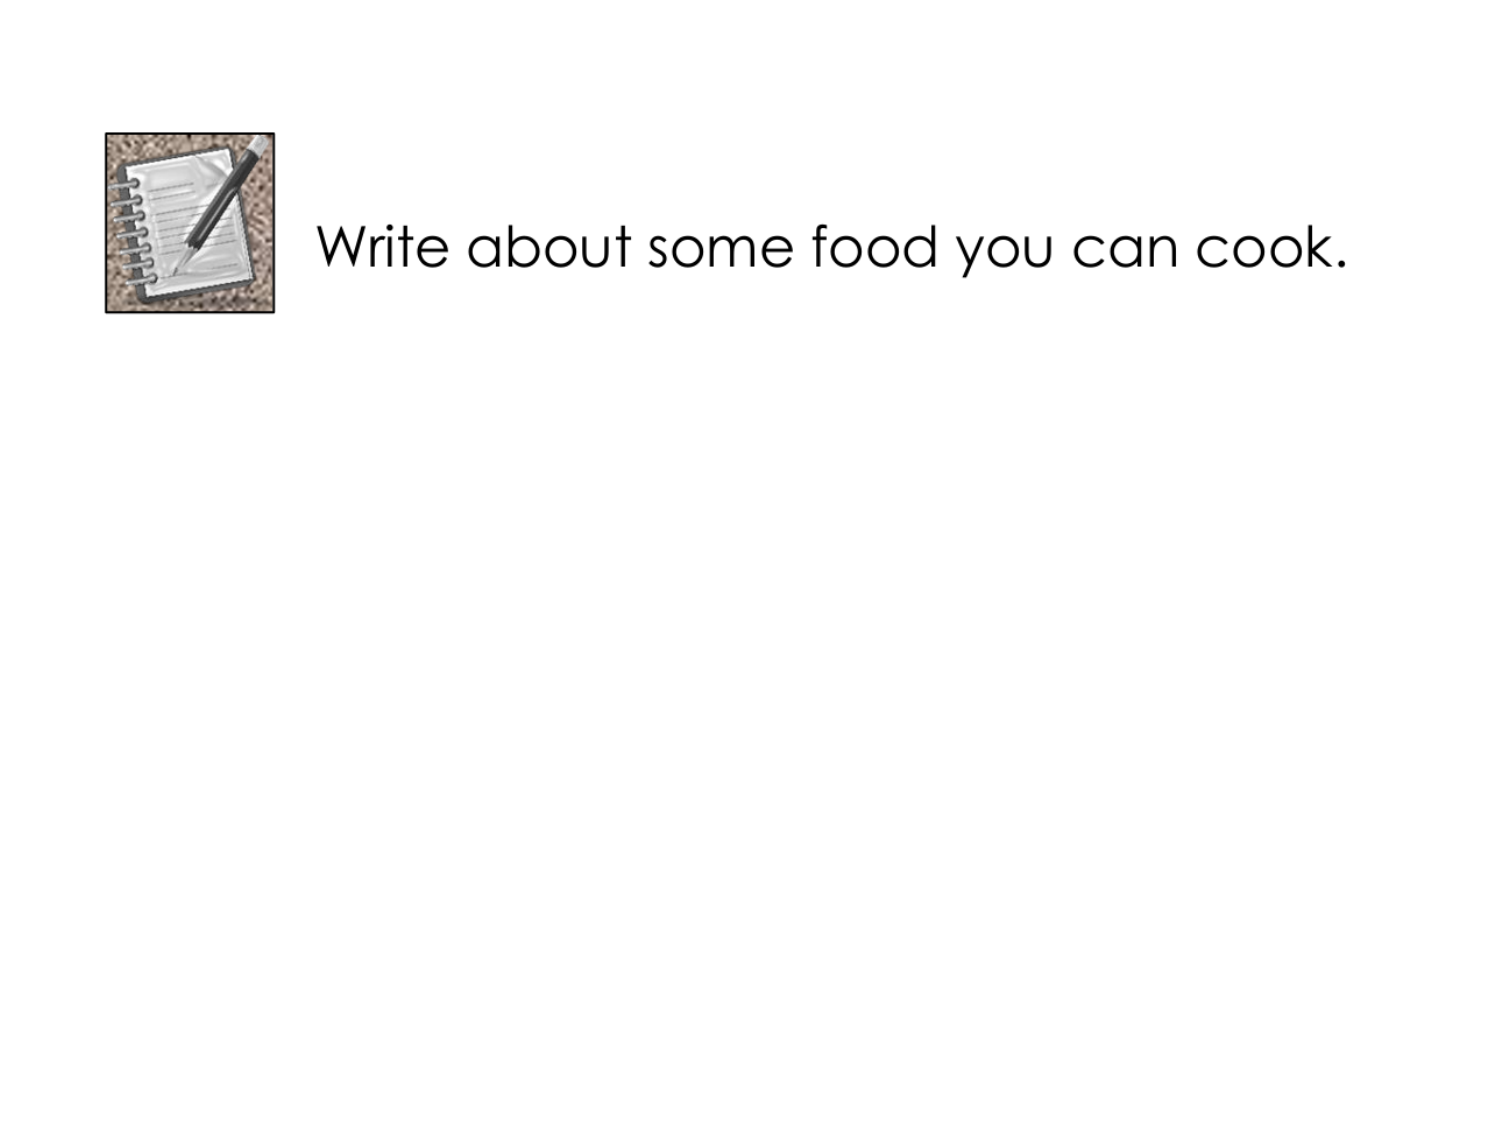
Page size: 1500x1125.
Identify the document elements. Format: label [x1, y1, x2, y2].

picture [64, 101, 1445, 410]
